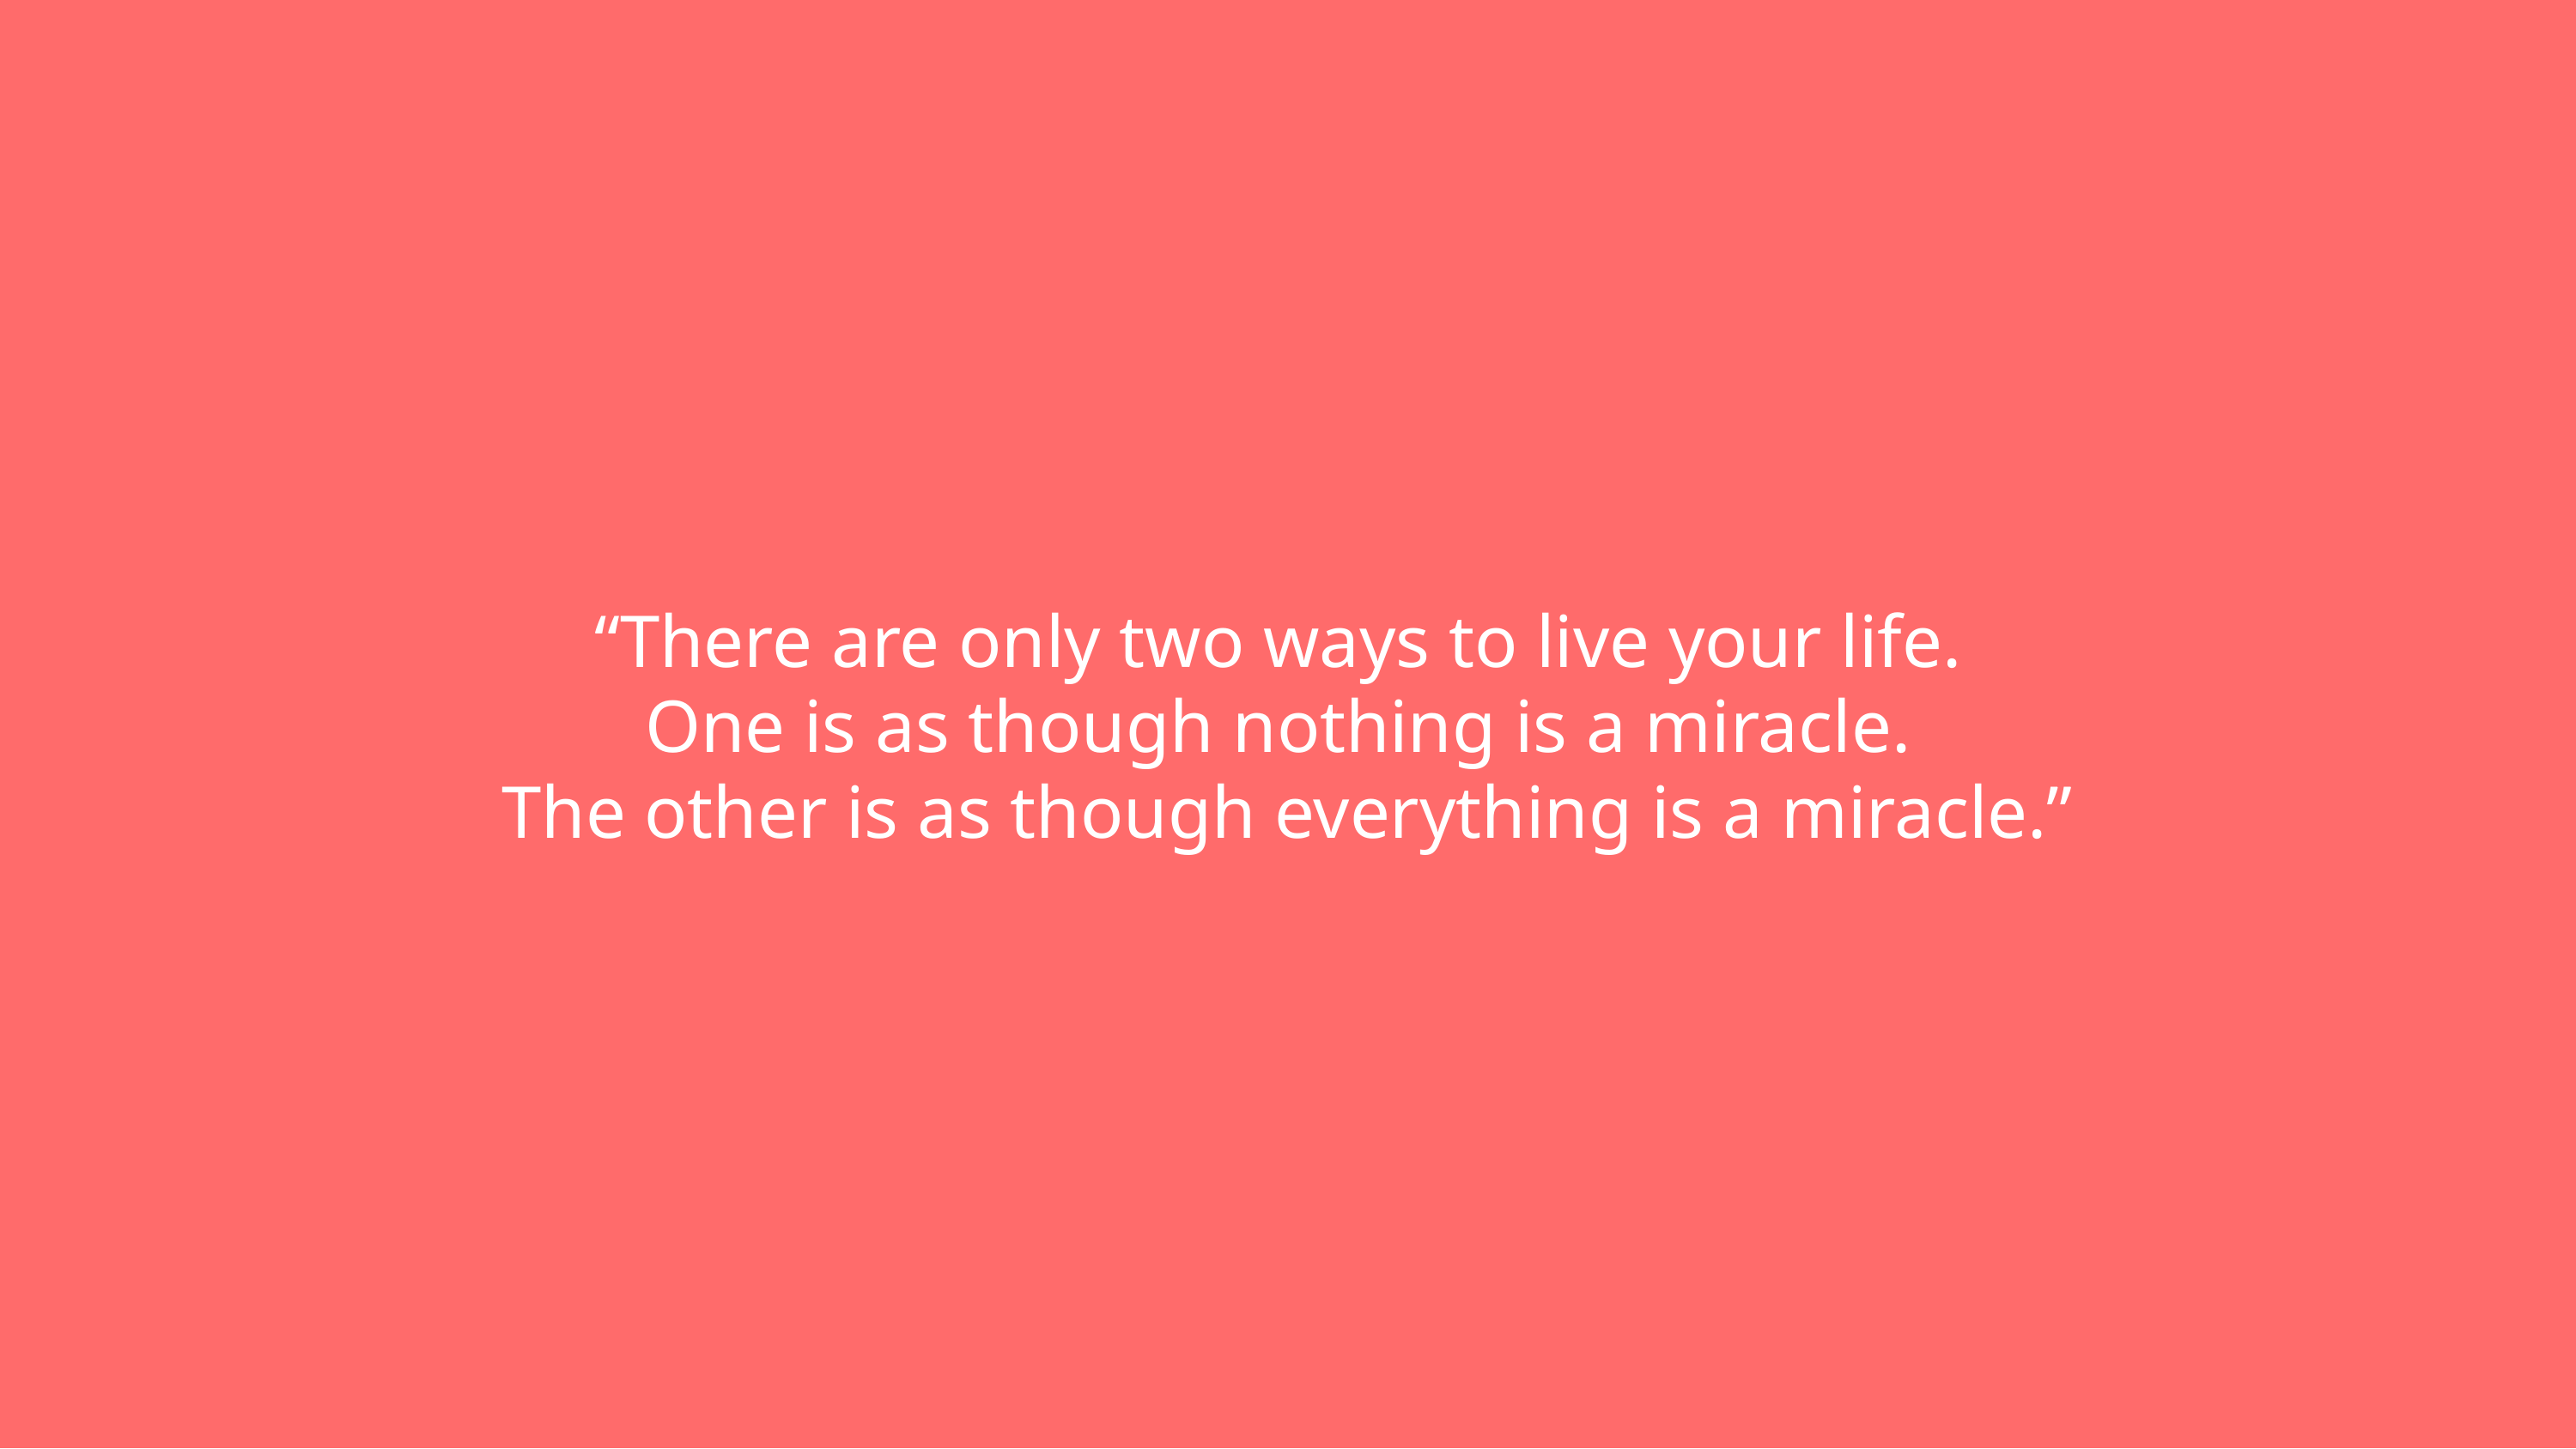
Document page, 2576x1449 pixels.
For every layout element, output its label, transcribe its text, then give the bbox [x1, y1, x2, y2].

list “There are only two ways to live your life. One is as though nothing is a miracle. The other is as though everything is a miracle.” [328, 461, 2248, 987]
